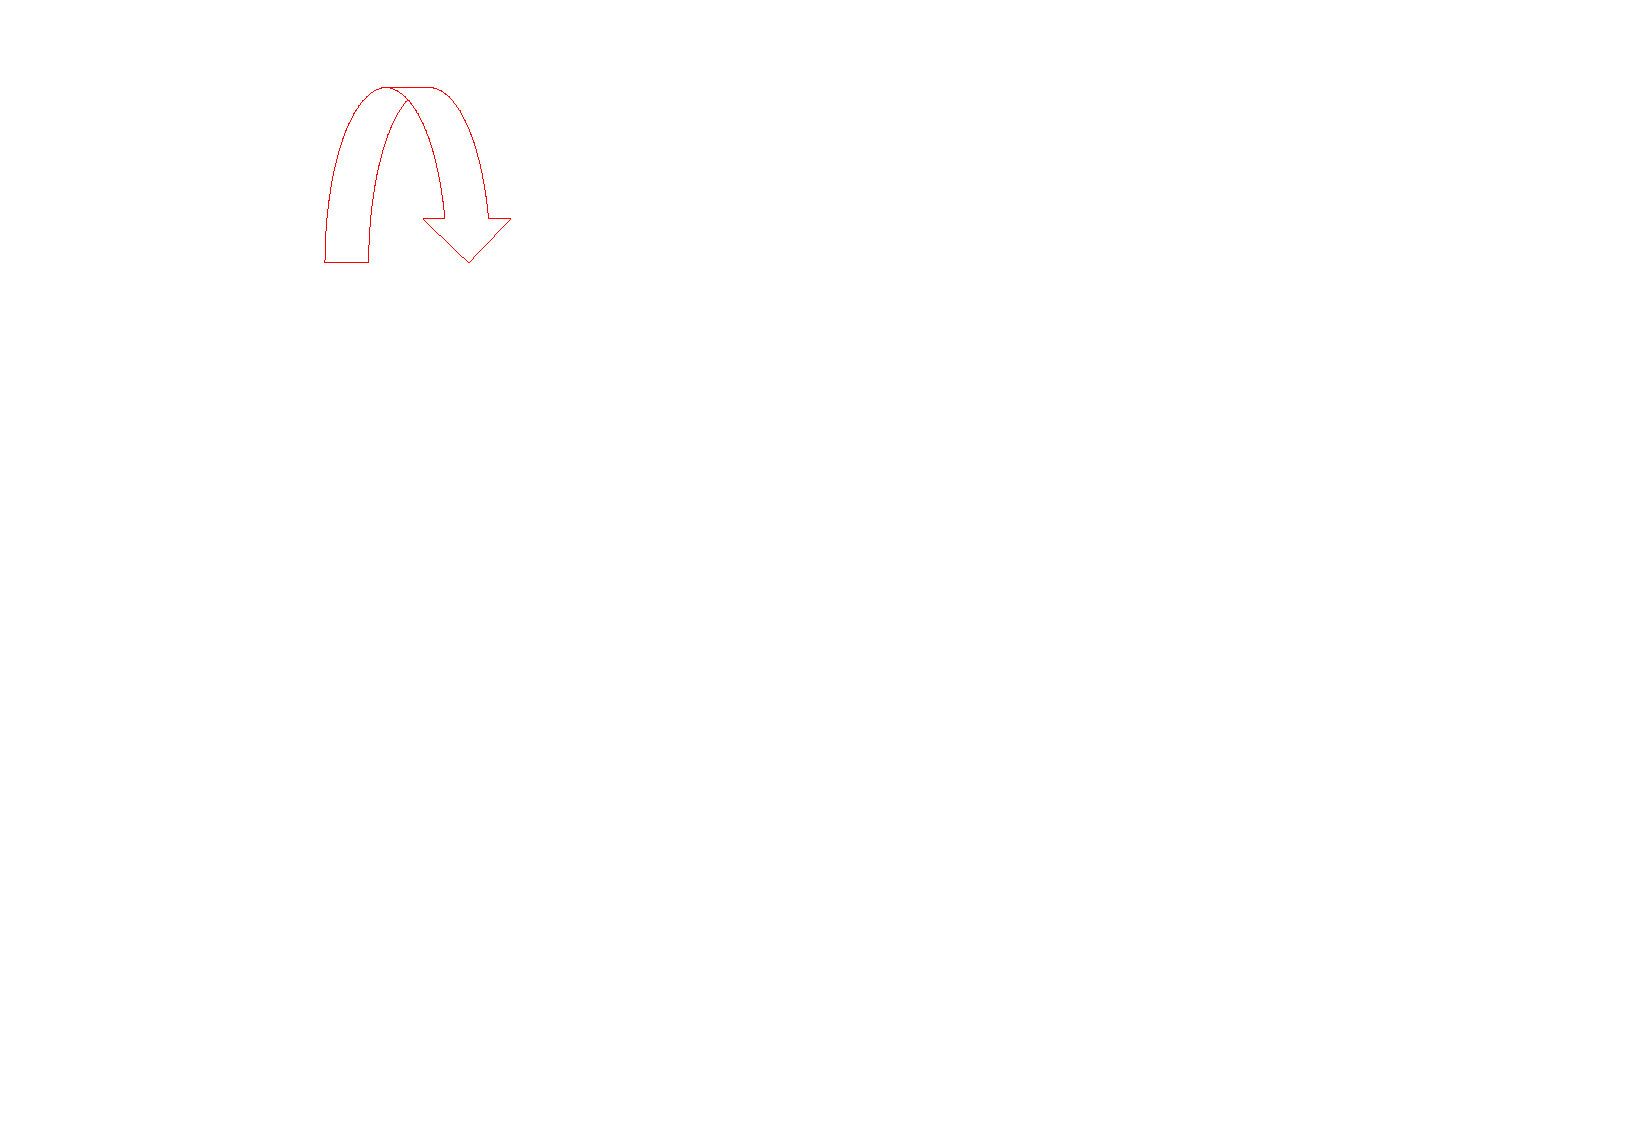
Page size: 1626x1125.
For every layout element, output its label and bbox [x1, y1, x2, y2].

text_box [324, 87, 511, 263]
